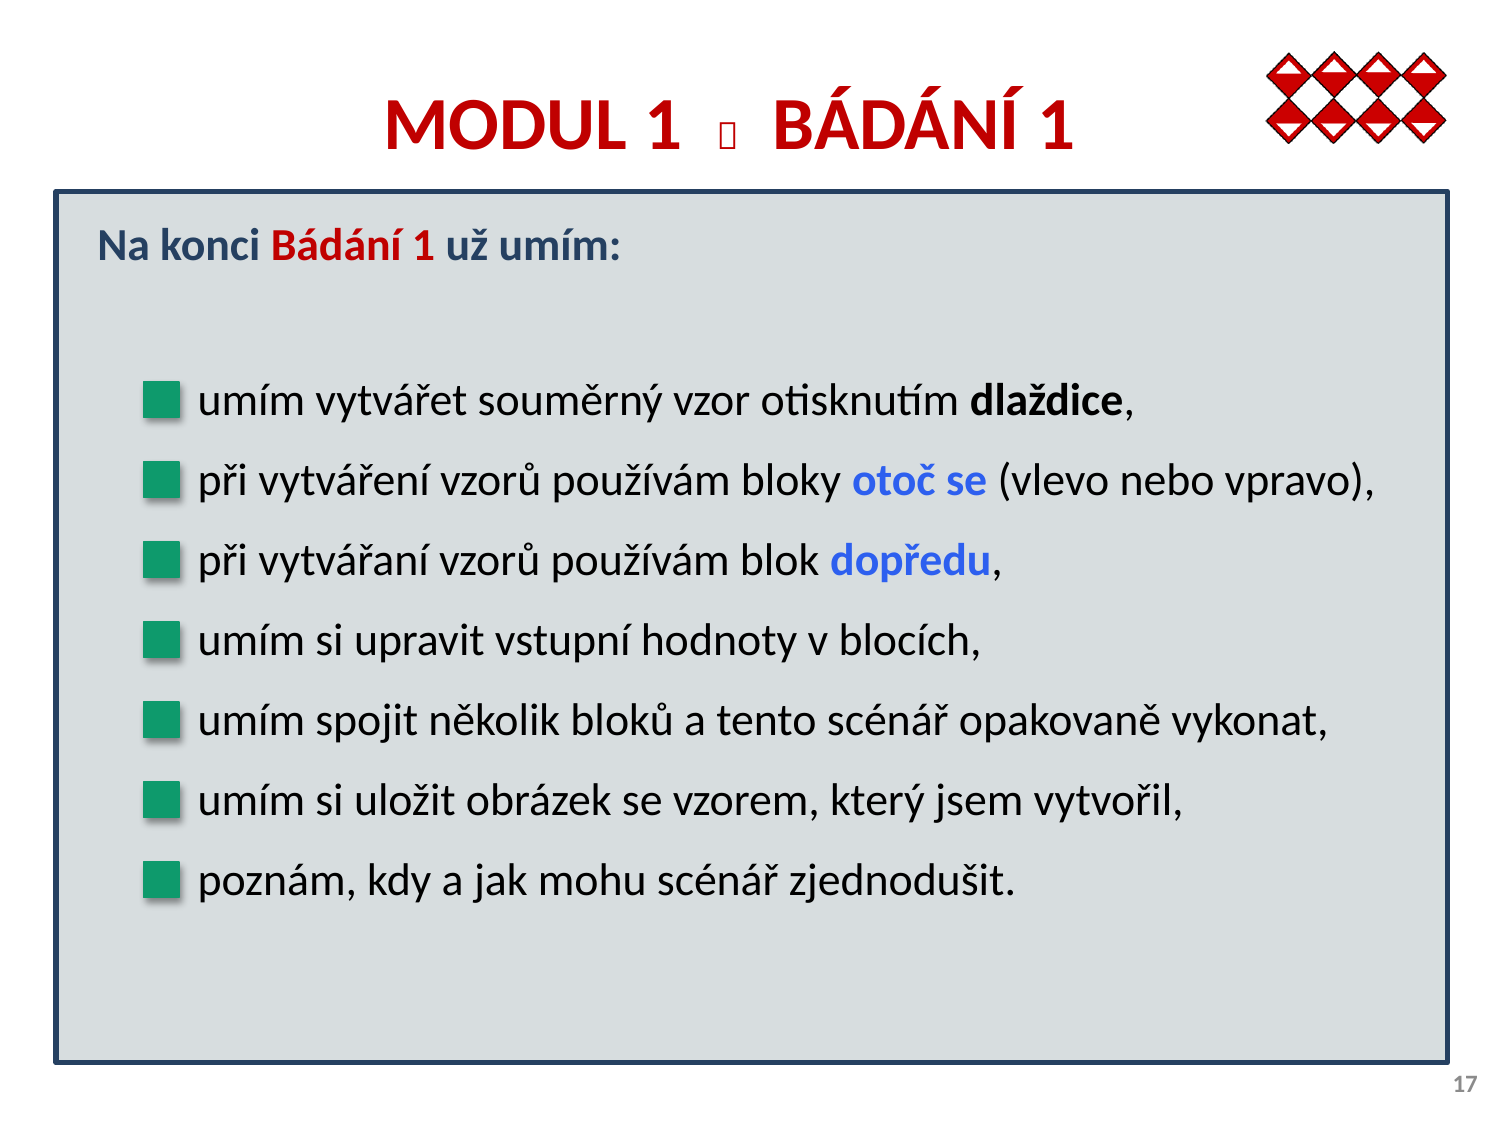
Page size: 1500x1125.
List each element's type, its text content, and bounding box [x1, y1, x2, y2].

text_box [143, 701, 180, 738]
text_box [143, 781, 180, 818]
text_box Na konci Bádání 1 už umím: umím vytvářet souměrný vzor otisknutím dlaždice, při vytváření vzorů používám bloky otoč se (vlevo nebo vpravo), při vytvářaní vzorů používám blok dopředu, umím si upravit vstupní hodnoty v blocích, umím spojit několik bloků a tento scénář opakovaně vykonat, umím si uložit obrázek se vzorem, který jsem vytvořil, poznám, kdy a jak mohu scénář zjednodušit. [54, 189, 1449, 1065]
text_box [143, 541, 180, 578]
text_box [143, 861, 180, 898]
text_box [143, 461, 180, 498]
text_box [143, 381, 180, 418]
picture [1265, 51, 1447, 144]
text_box Modul 1  Bádání 1 [190, 22, 1268, 173]
text_box [143, 621, 180, 658]
slide_number 17 [1230, 1062, 1493, 1104]
